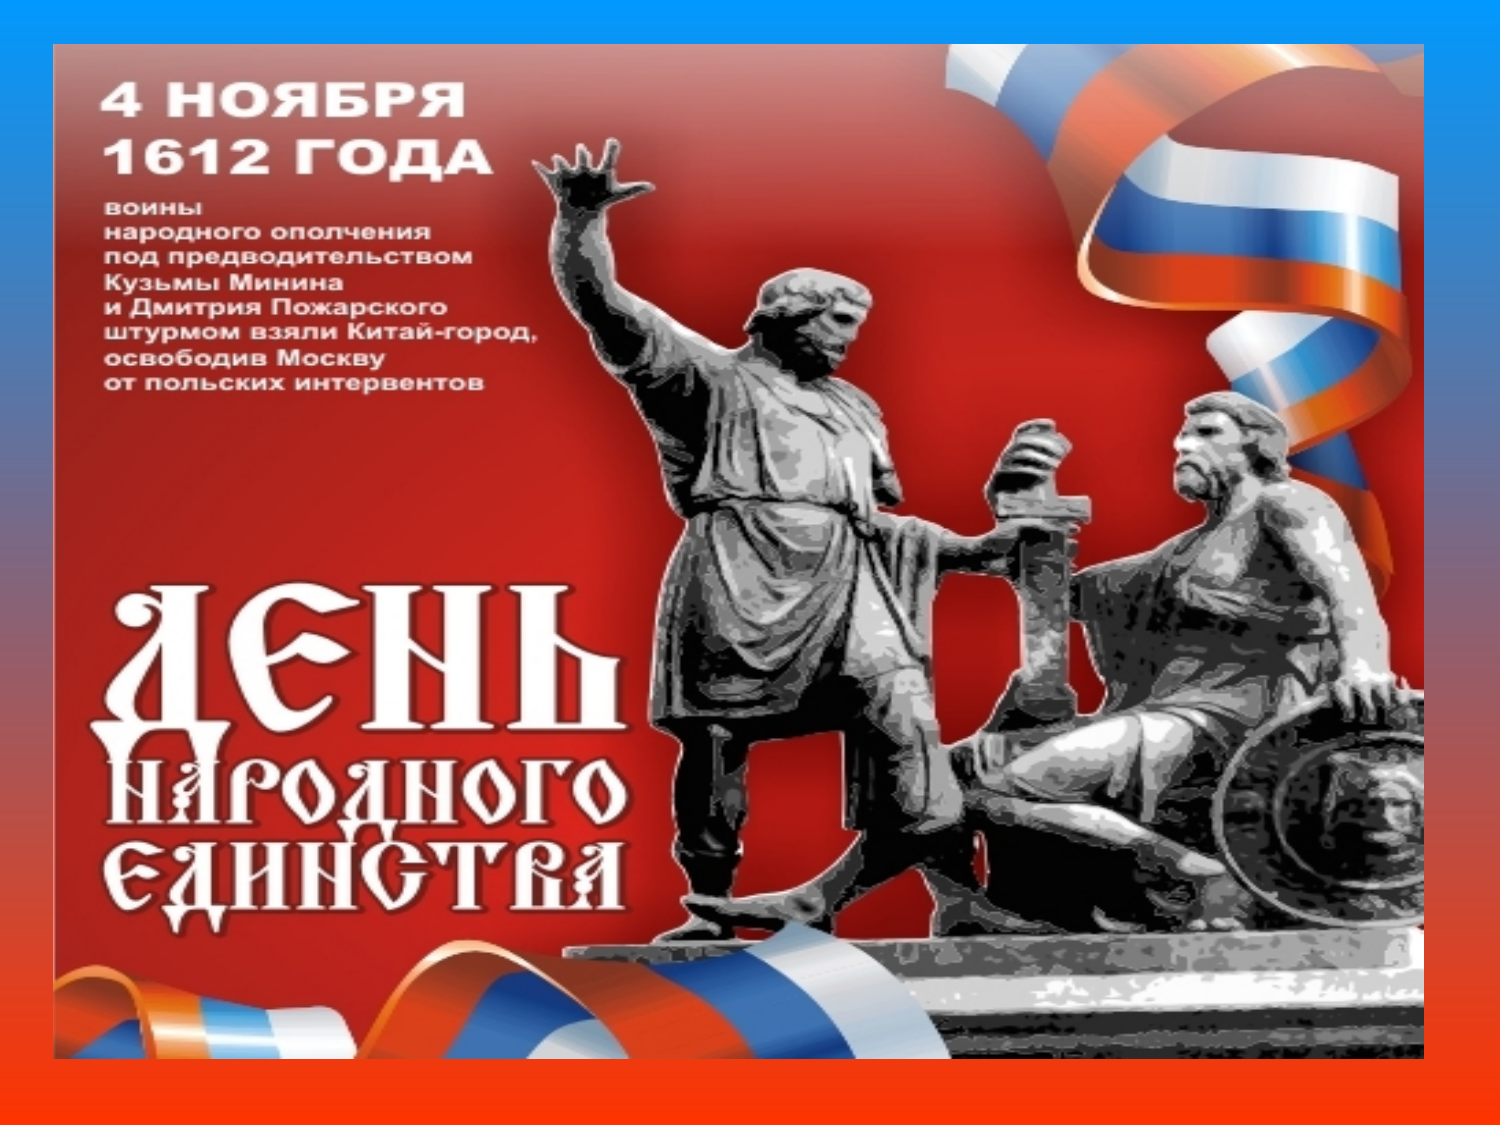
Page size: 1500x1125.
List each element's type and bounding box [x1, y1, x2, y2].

title [52, 44, 1424, 1059]
